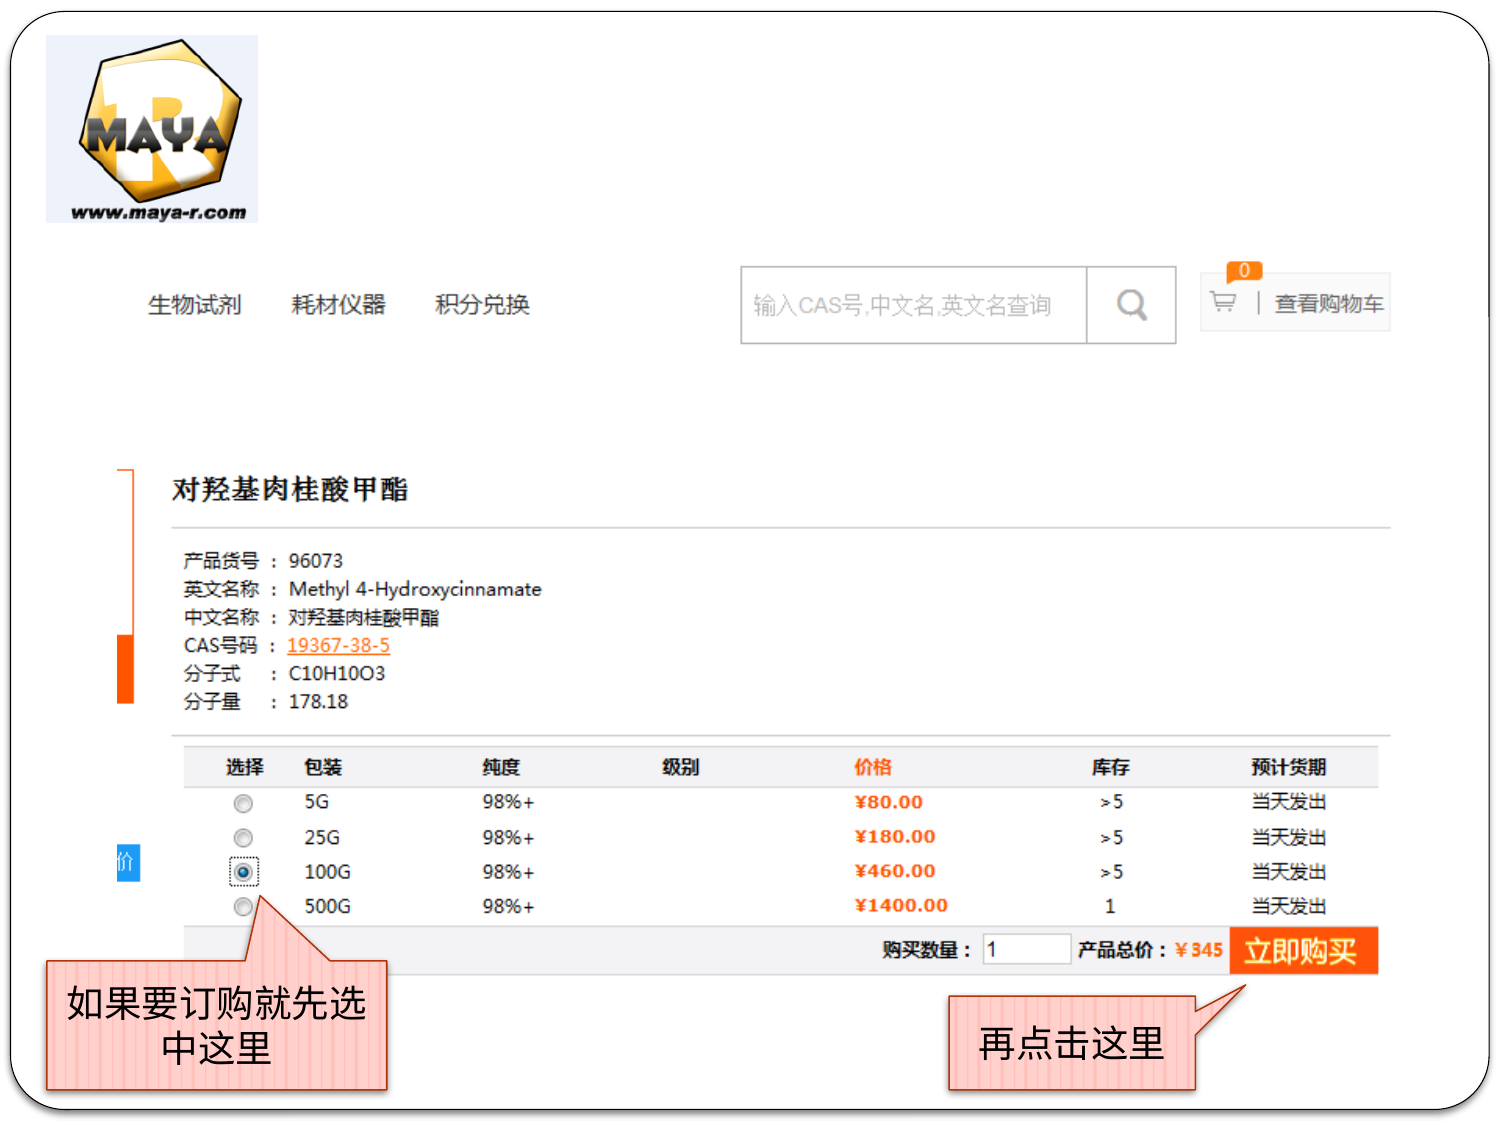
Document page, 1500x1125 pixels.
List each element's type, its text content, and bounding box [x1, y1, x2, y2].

picture [46, 35, 258, 223]
text_box 如果要订购就先选中这里 [46, 960, 388, 1091]
picture [116, 245, 1413, 1019]
text_box 再点击这里 [948, 1028, 1204, 1091]
